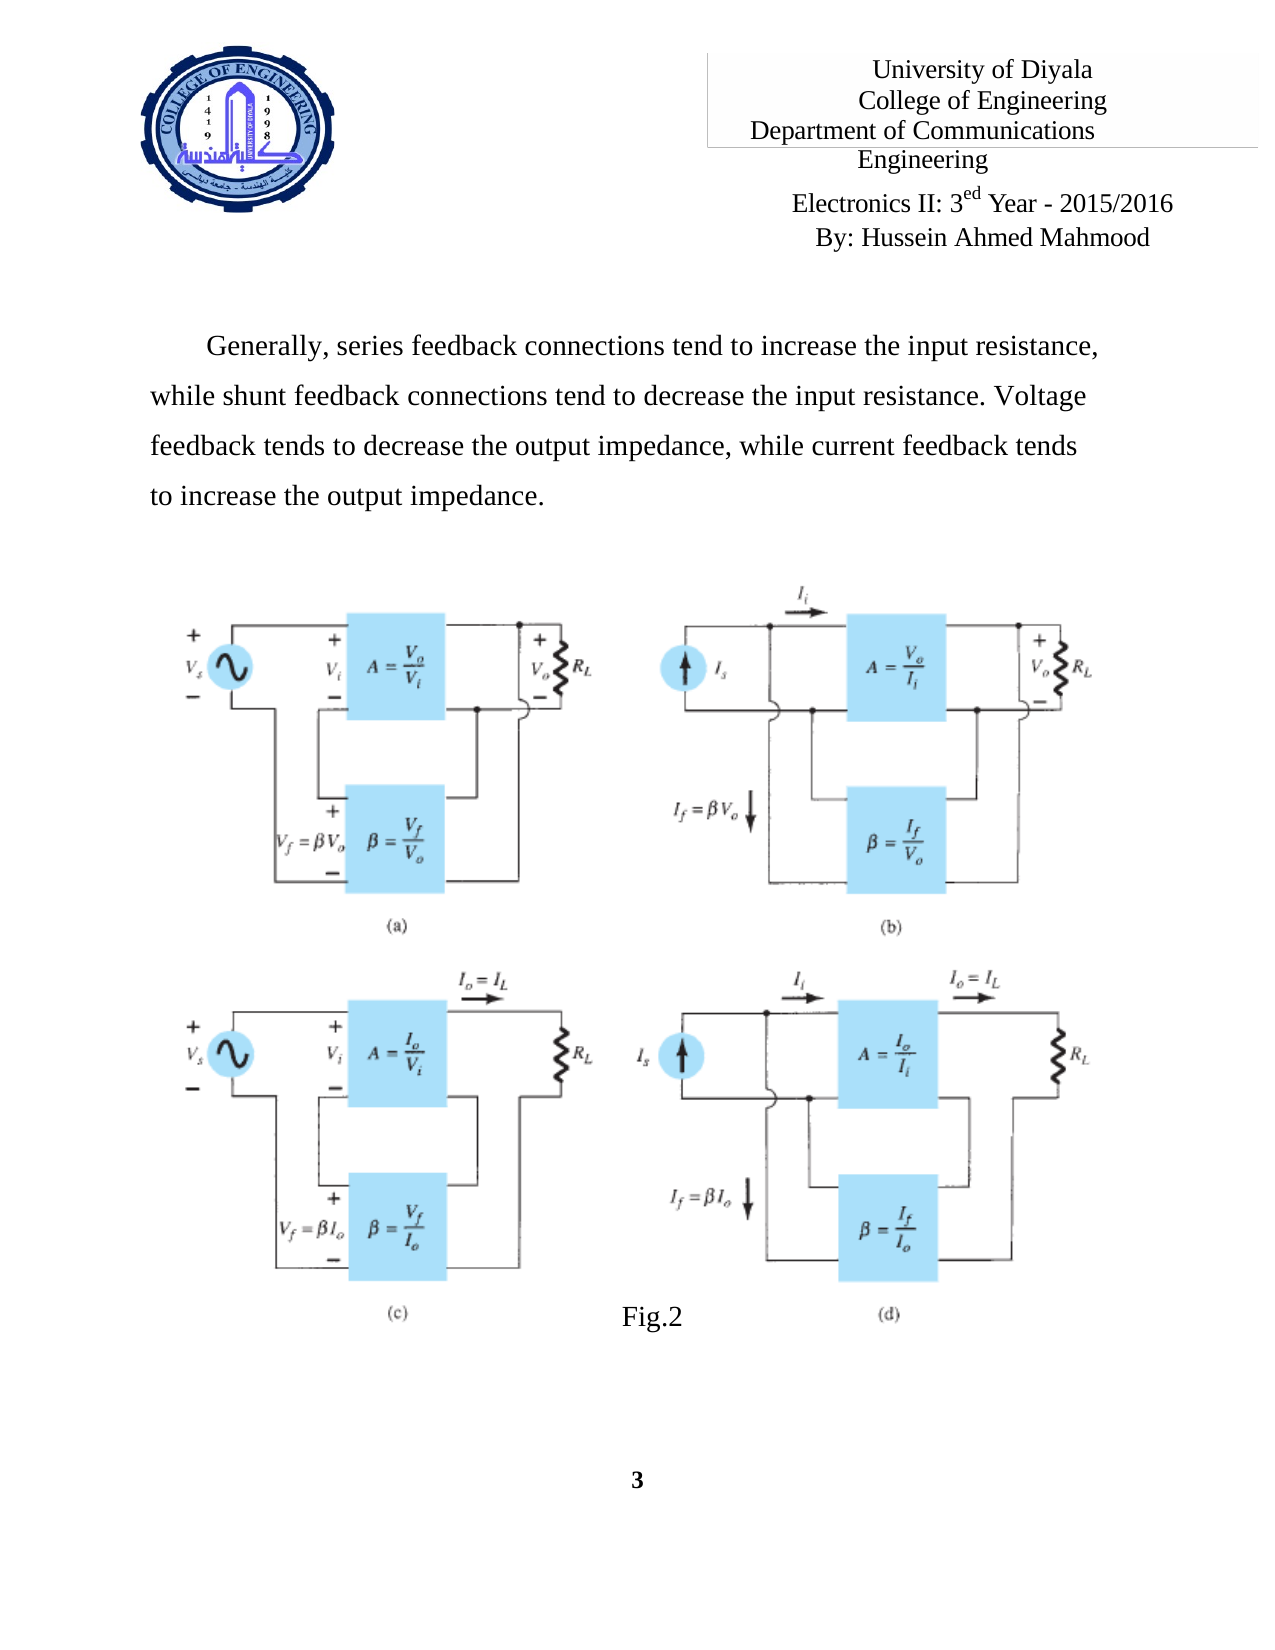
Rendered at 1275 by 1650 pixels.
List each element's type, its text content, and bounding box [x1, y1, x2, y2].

text_box University of Diyala College of Engineering Department of Communications Engineering Electronics II: 3ed Year - 2015/2016 By: Hussein Ahmed Mahmood Generally, series feedback connections tend to increase the input resistance, while shunt feedback connections tend to decrease the input resistance. Voltage feedback tends to decrease the output impedance, while current feedback tends to increase the output impedance. [147, 52, 1229, 479]
picture [140, 42, 335, 213]
text_box [149, 562, 1124, 1331]
text_box Fig.2 [619, 1296, 685, 1334]
slide_number 1 [627, 1463, 648, 1496]
text_box [606, 1299, 706, 1342]
picture [1229, 53, 1270, 225]
